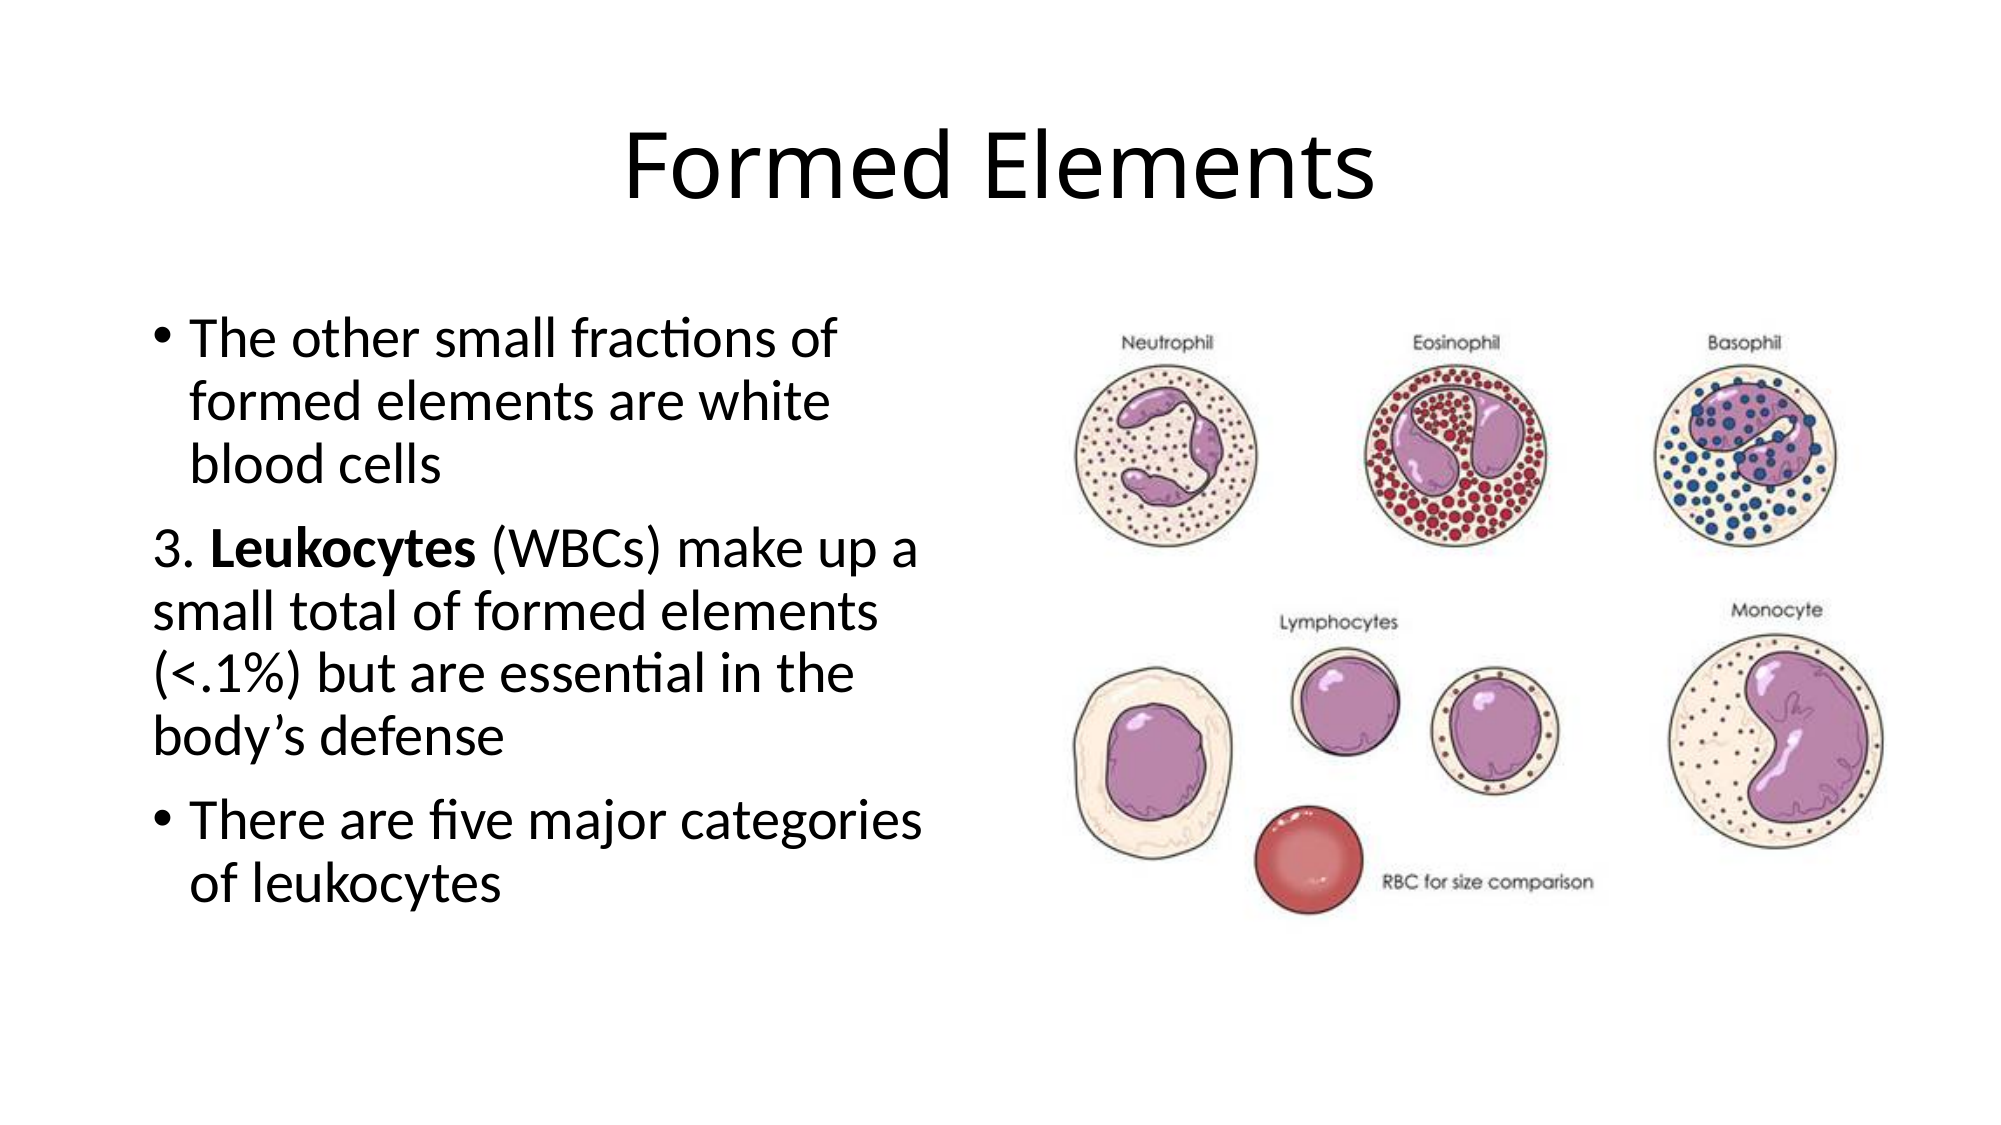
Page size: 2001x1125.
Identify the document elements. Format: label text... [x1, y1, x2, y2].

title Formed Elements [137, 59, 1863, 278]
list The other small fractions of formed elements are white blood cells 3. Leukocytes (WBCs) make up a small total of formed elements (<.1%) but are essential in the body’s defense There are five major categories of leukocytes [137, 299, 988, 1014]
picture [966, 277, 1945, 965]
